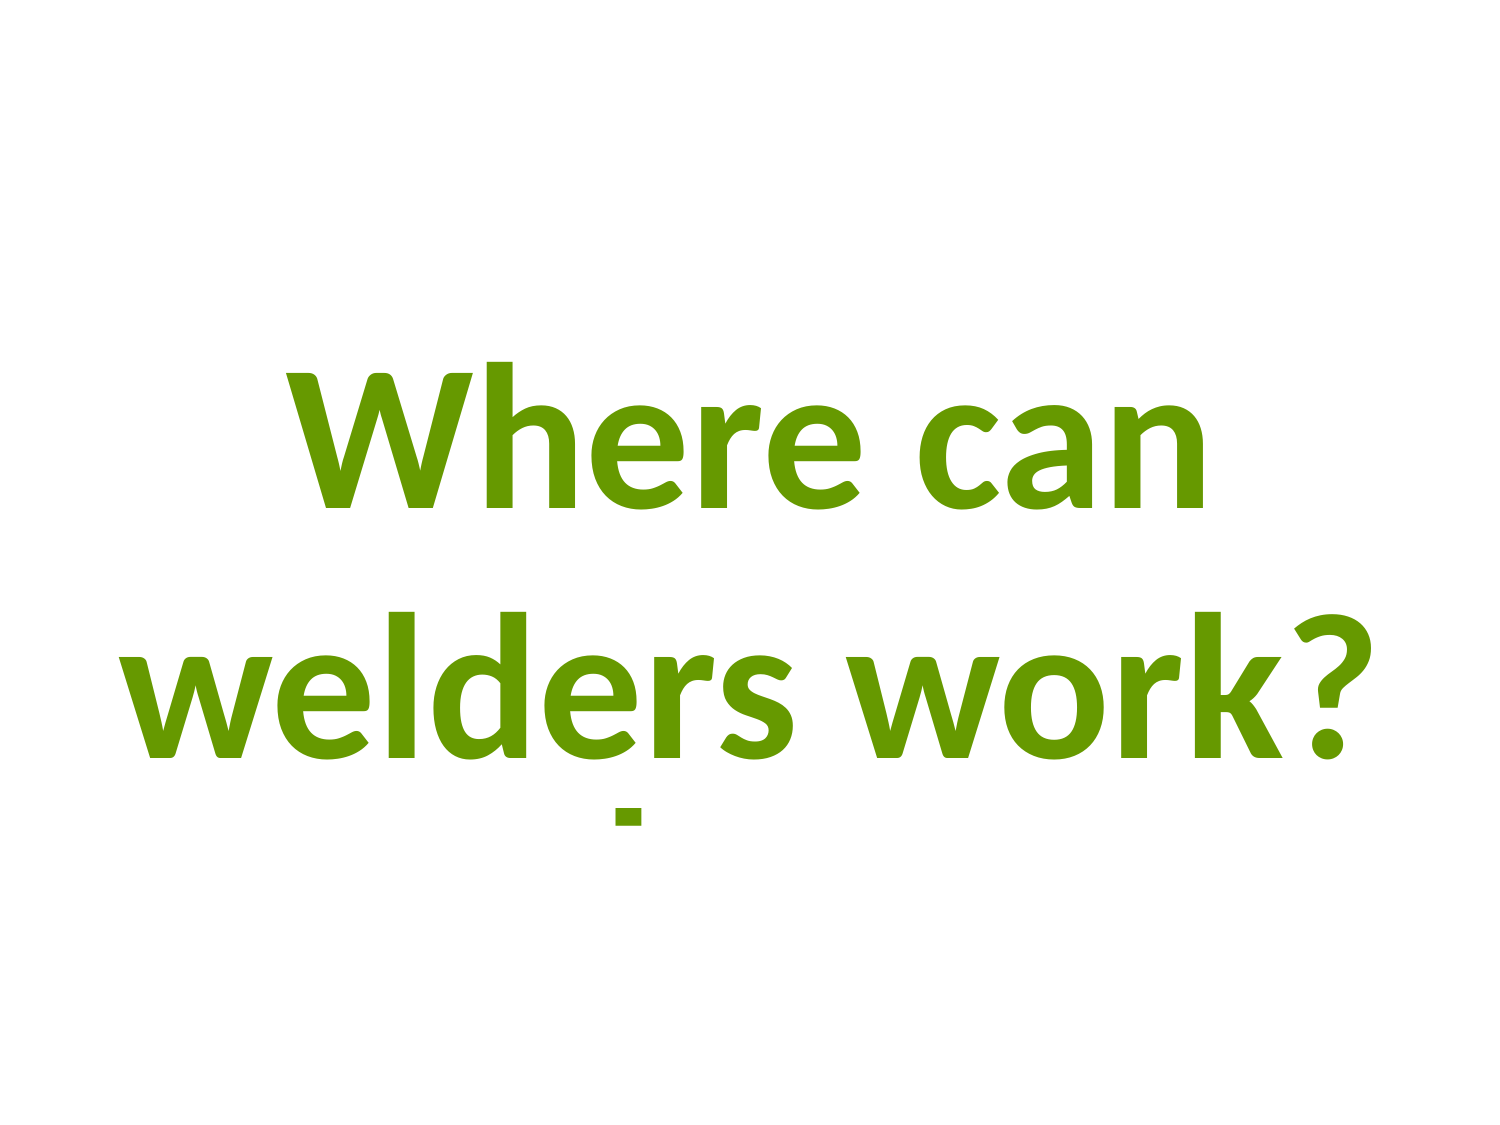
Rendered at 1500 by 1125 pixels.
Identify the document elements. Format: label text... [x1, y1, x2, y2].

text_box Xhipi xc ildips opkx? [0, 808, 1500, 843]
text_box Where can welders work? [0, 292, 1500, 808]
